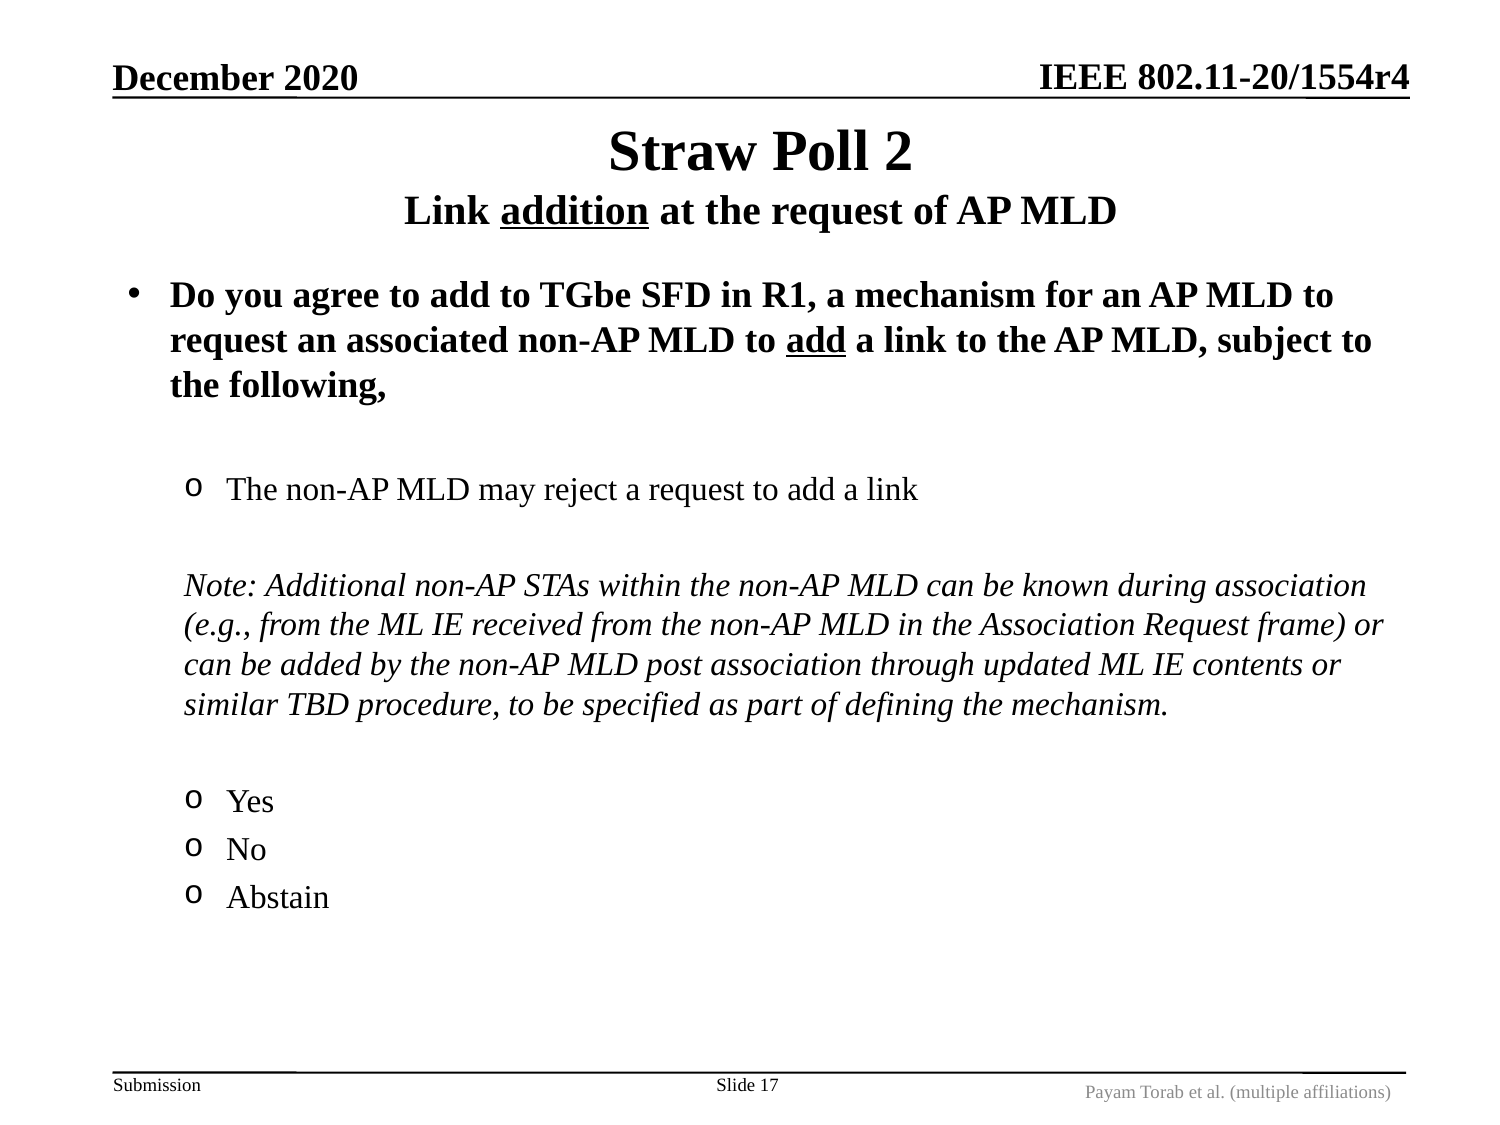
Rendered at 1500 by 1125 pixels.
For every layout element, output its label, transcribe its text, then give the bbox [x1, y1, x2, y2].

footer Payam Torab et al. (multiple affiliations) [877, 1072, 1407, 1110]
title Straw Poll 2 Link addition at the request of AP MLD [112, 97, 1411, 248]
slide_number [112, 52, 563, 90]
list Do you agree to add to TGbe SFD in R1, a mechanism for an AP MLD to request an associated non-AP MLD to add a link to the AP MLD, subject to the following, The non-AP MLD may reject a request to add a link Note: Additional non-AP STAs within the non-AP MLD can be known during association (e.g., from the ML IE received from the non-AP MLD in the Association Request frame) or can be added by the non-AP MLD post association through updated ML IE contents or similar TBD procedure, to be specified as part of defining the mechanism. Yes No Abstain [112, 262, 1438, 1073]
slide_number Slide 17 [702, 1072, 793, 1111]
